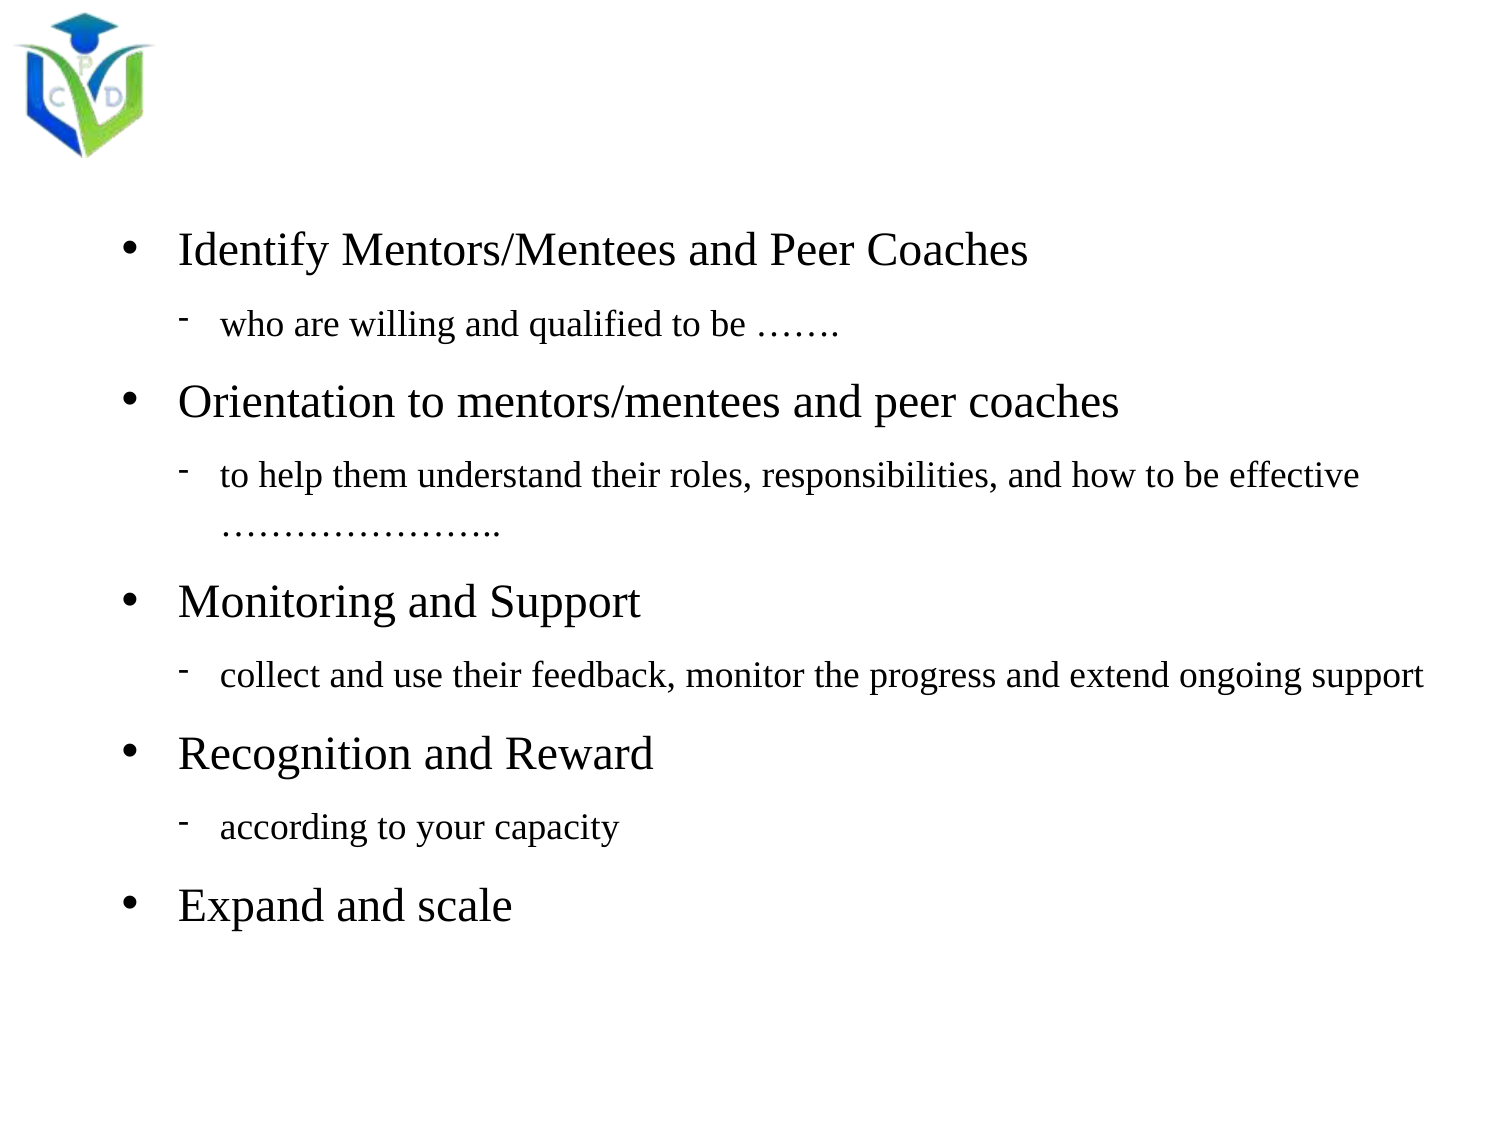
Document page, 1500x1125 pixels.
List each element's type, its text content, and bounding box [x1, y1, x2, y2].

picture [12, 12, 159, 158]
list Identify Mentors/Mentees and Peer Coaches who are willing and qualified to be ……. Orientation to mentors/mentees and peer coaches to help them understand their roles, responsibilities, and how to be effective ………………….. Monitoring and Support collect and use their feedback, monitor the progress and extend ongoing support Recognition and Reward according to your capacity Expand and scale [106, 206, 1473, 985]
